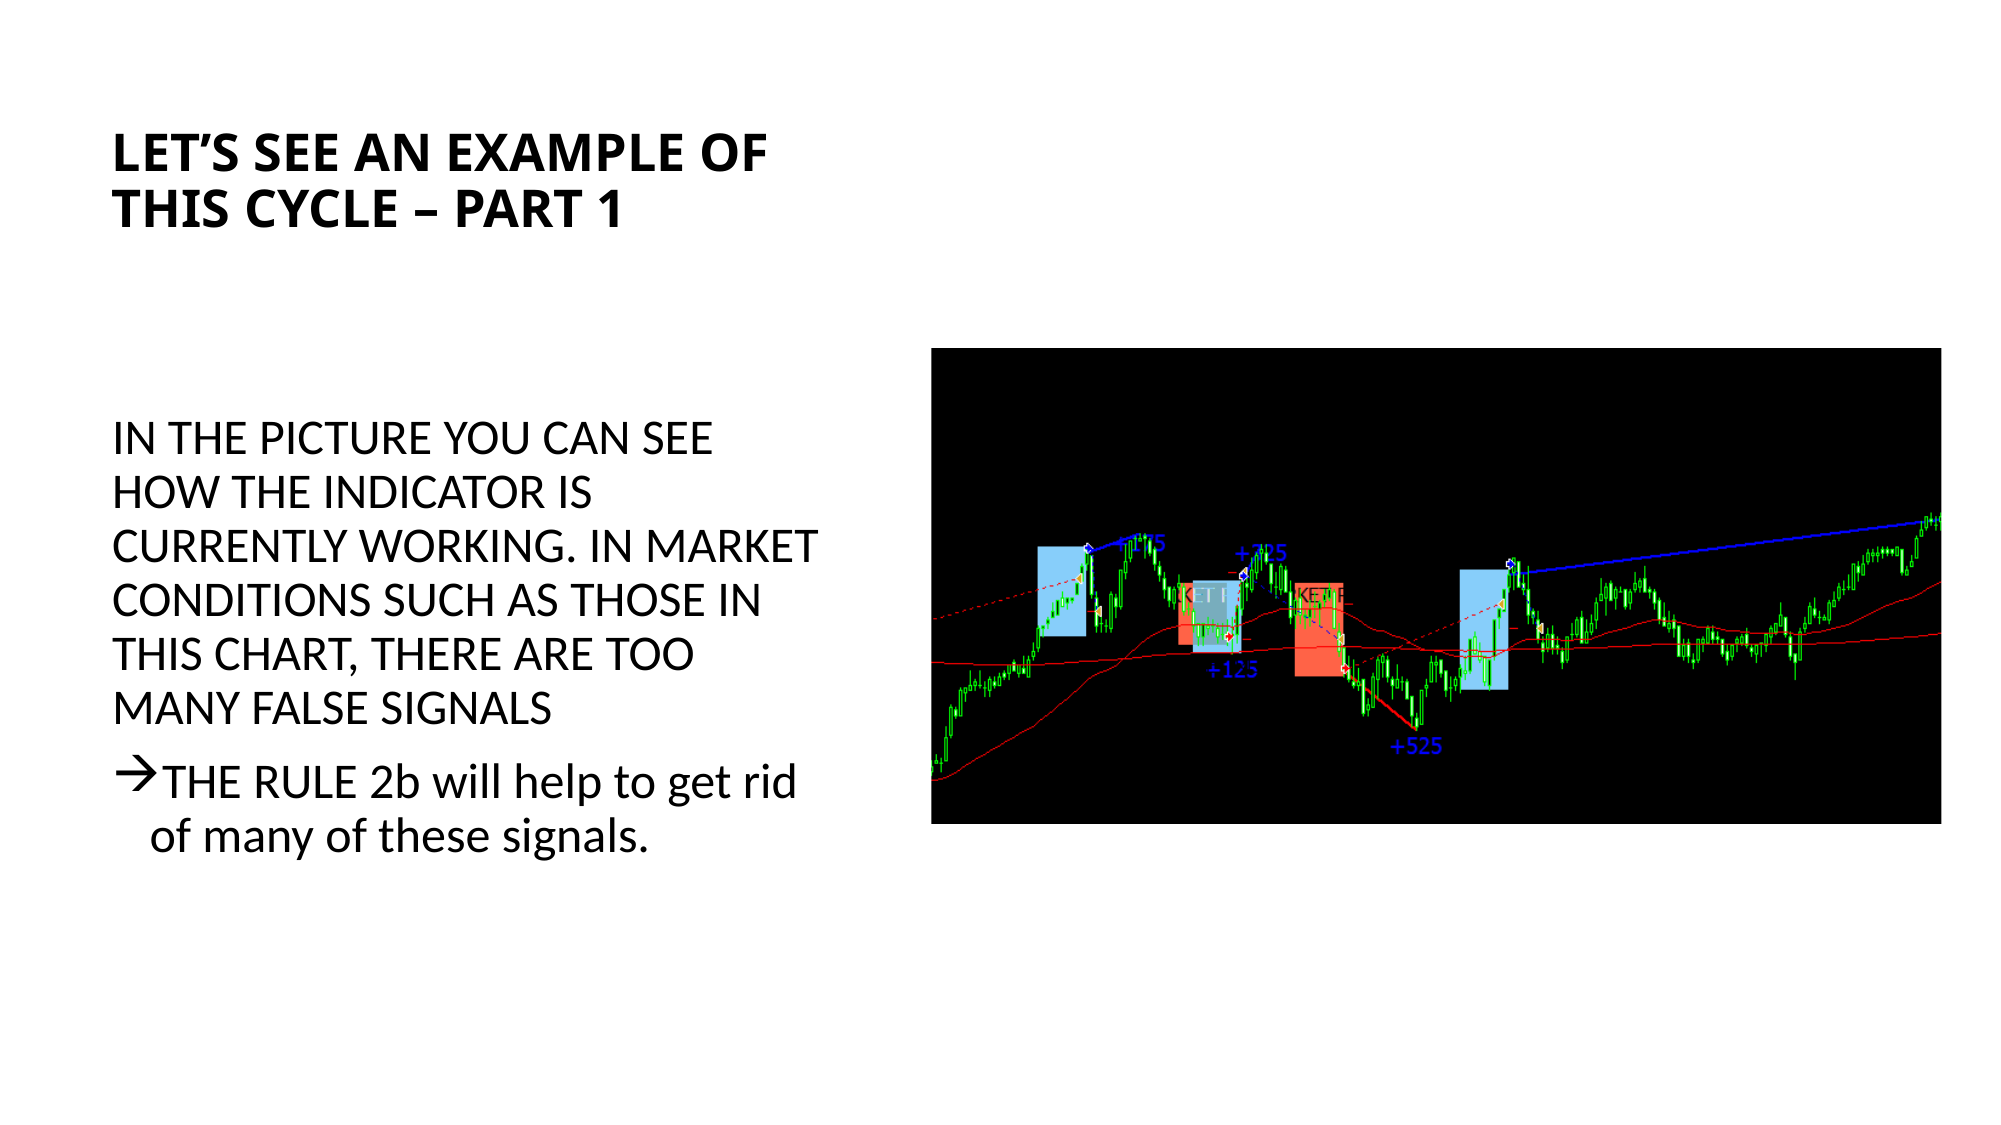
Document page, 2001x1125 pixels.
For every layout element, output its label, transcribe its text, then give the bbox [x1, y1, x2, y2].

list IN THE PICTURE YOU CAN SEE HOW THE INDICATOR IS CURRENTLY WORKING. IN MARKET CONDITIONS SUCH AS THOSE IN THIS CHART, THERE ARE TOO MANY FALSE SIGNALS THE RULE 2b will help to get rid of many of these signals. [97, 348, 845, 1002]
picture [931, 348, 1942, 825]
title LET’S SEE AN EXAMPLE OF THIS CYCLE – PART 1 [96, 89, 845, 275]
